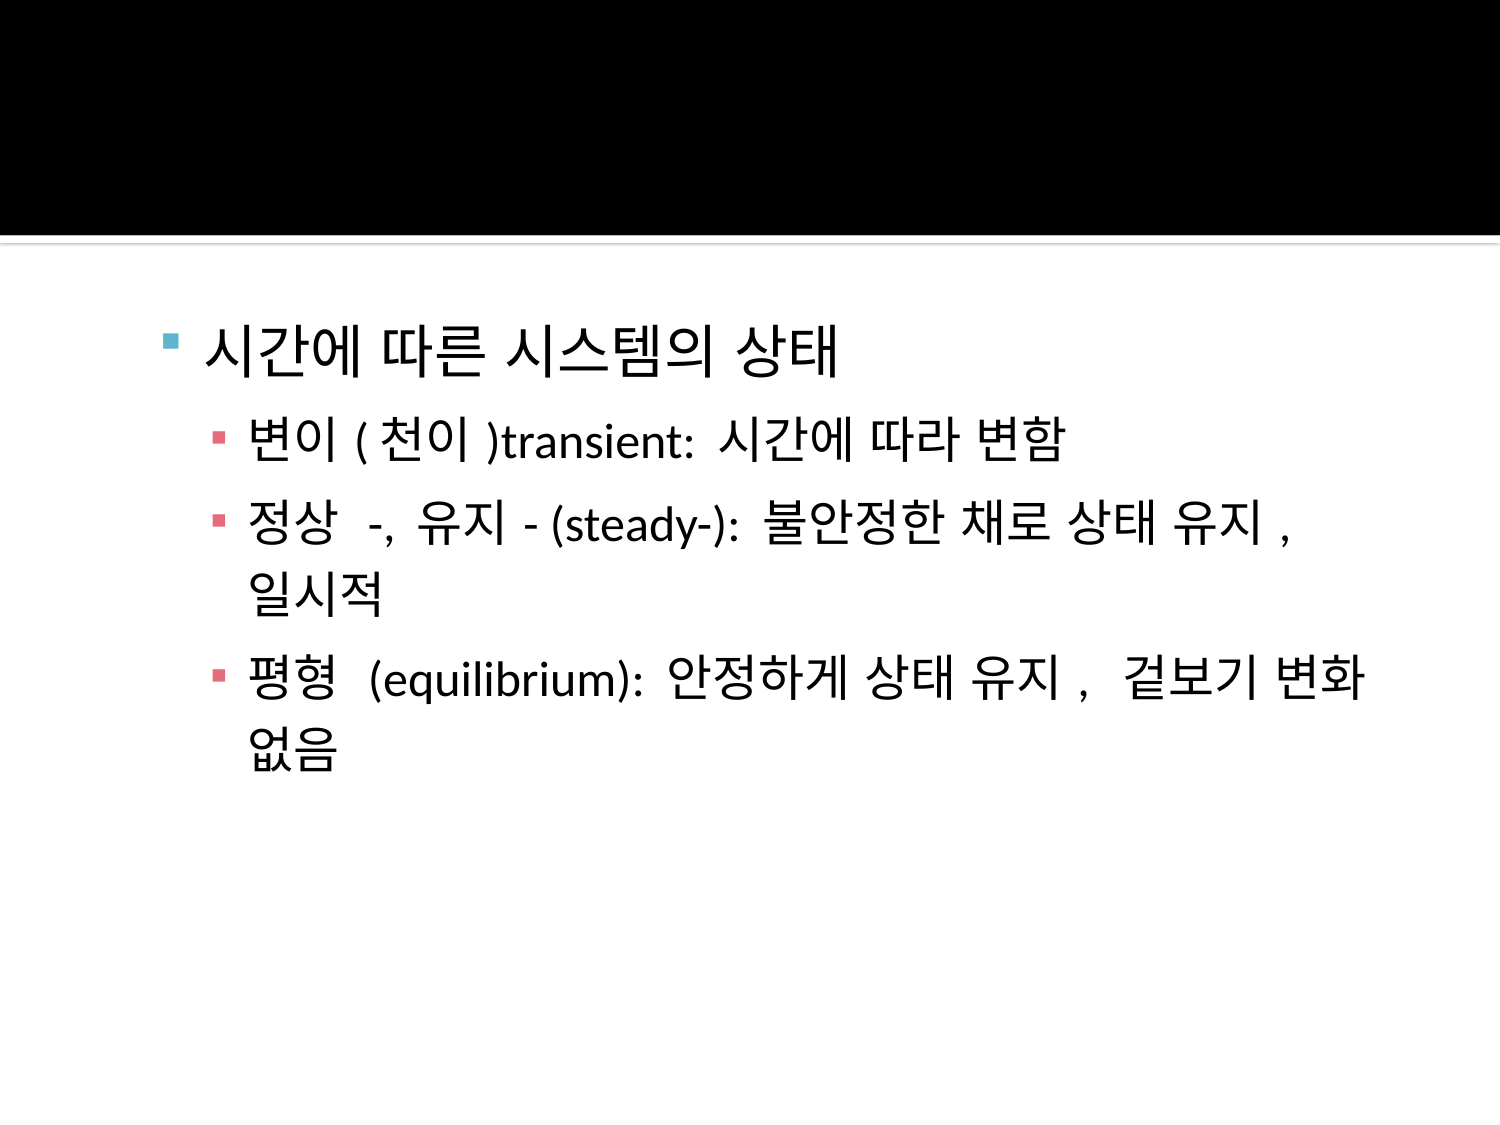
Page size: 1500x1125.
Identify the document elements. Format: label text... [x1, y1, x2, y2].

list 시간에 따른 시스템의 상태 변이(천이)transient: 시간에 따라 변함 정상 -, 유지- (steady-): 불안정한 채로 상태 유지, 일시적 평형 (equilibrium): 안정하게 상태 유지, 겉보기 변화 없음 [75, 291, 1425, 1050]
